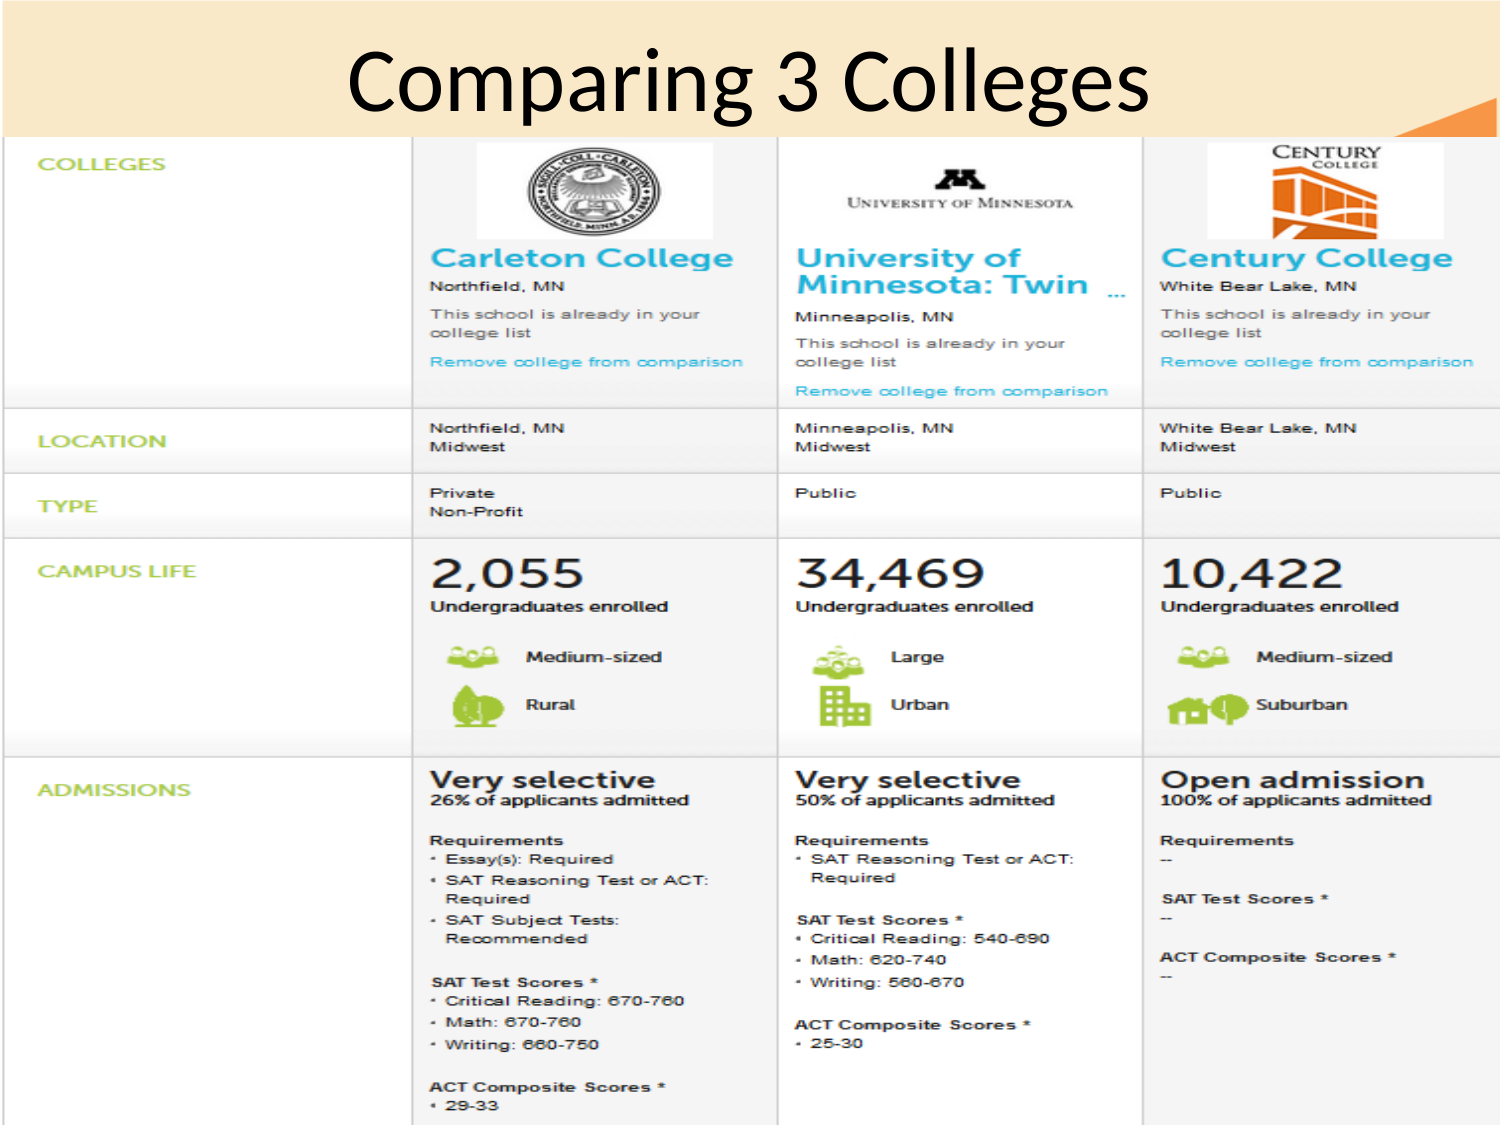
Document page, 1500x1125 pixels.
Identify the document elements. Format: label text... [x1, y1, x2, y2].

title Comparing 3 Colleges [0, 0, 1500, 137]
picture [0, 137, 1500, 1125]
